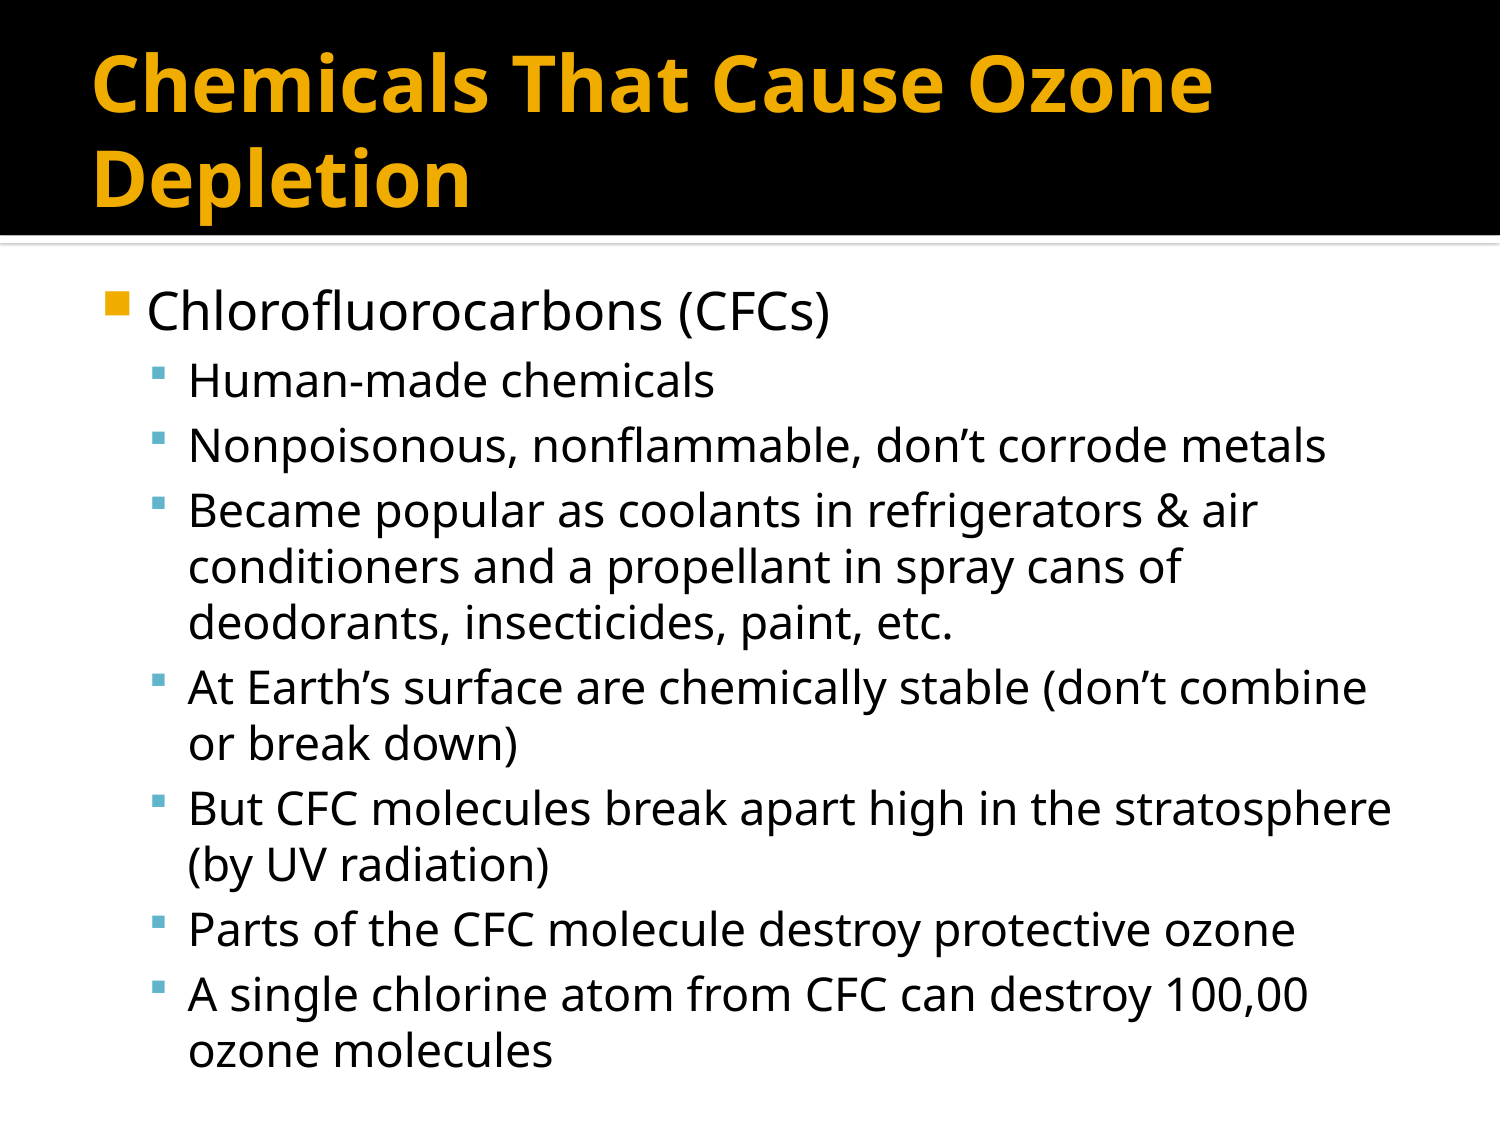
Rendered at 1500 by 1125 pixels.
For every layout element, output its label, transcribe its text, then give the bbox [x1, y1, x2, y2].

list Chlorofluorocarbons (CFCs) Human-made chemicals Nonpoisonous, nonflammable, don’t corrode metals Became popular as coolants in refrigerators & air conditioners and a propellant in spray cans of deodorants, insecticides, paint, etc. At Earth’s surface are chemically stable (don’t combine or break down) But CFC molecules break apart high in the stratosphere (by UV radiation) Parts of the CFC molecule destroy protective ozone A single chlorine atom from CFC can destroy 100,00 ozone molecules [75, 262, 1425, 1088]
title Chemicals That Cause Ozone Depletion [75, 25, 1425, 231]
